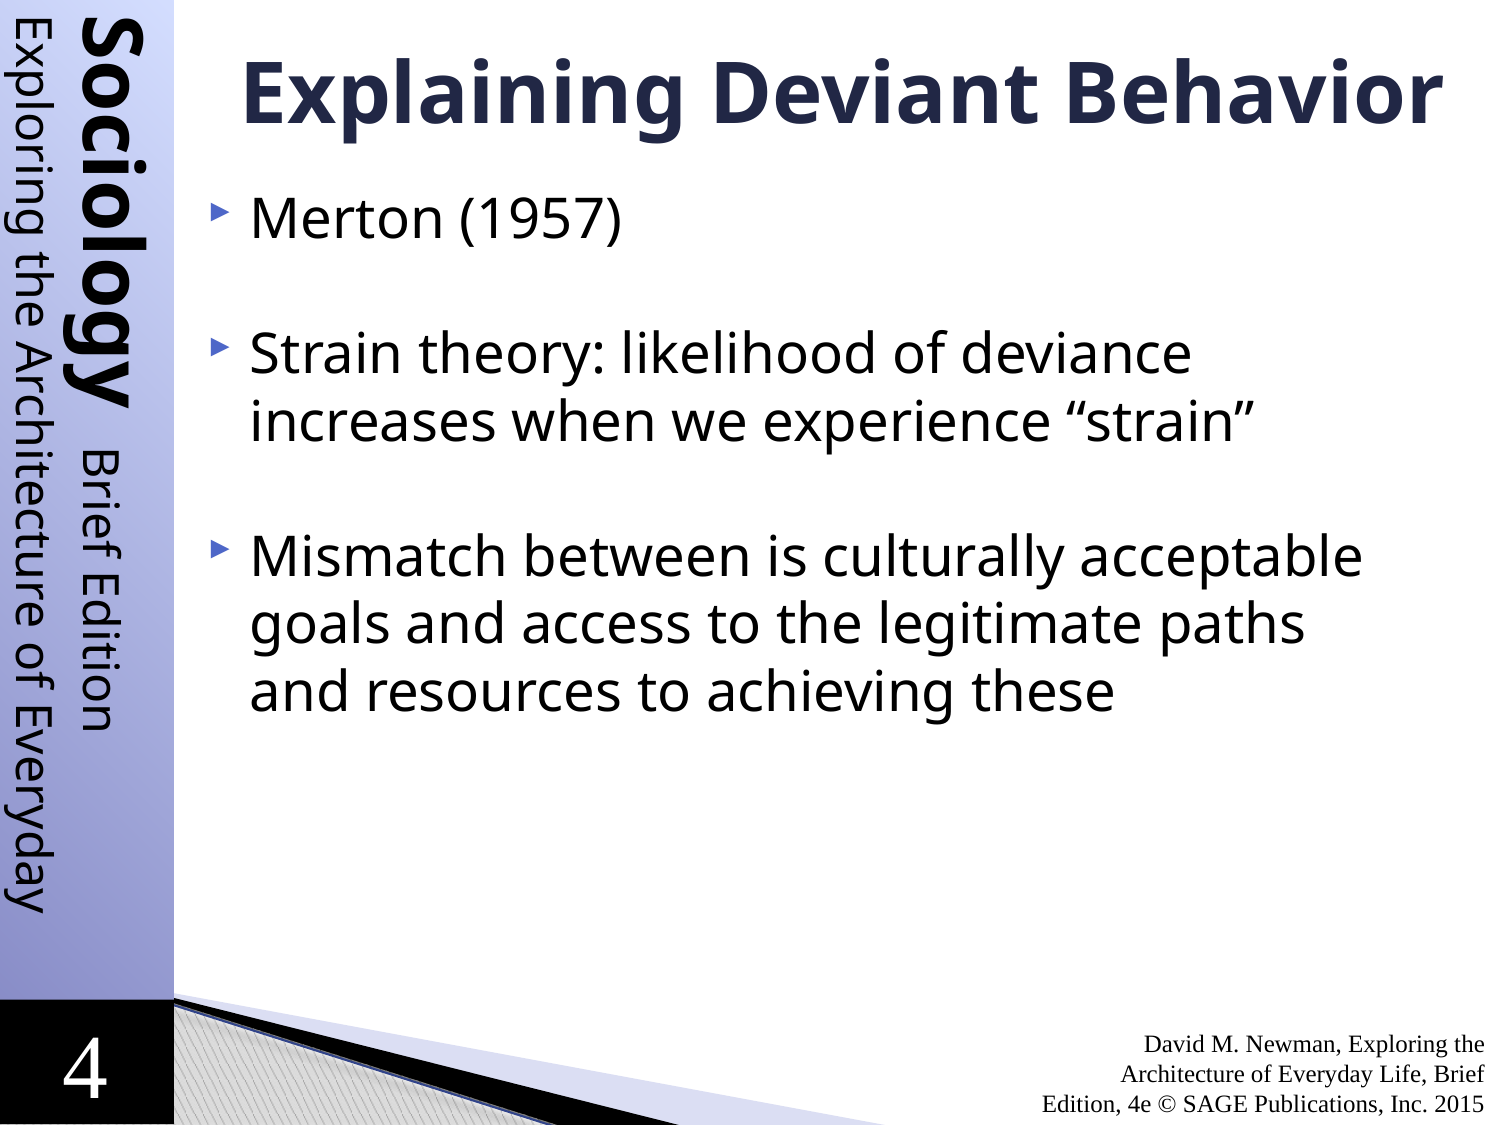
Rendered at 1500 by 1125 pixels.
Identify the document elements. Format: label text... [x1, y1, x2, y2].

footer David M. Newman, Exploring the Architecture of Everyday Life, Brief Edition, 4e © SAGE Publications, Inc. 2015 [1025, 1065, 1500, 1125]
title Explaining Deviant Behavior [225, 0, 1500, 183]
picture [174, 1003, 558, 1125]
list Merton (1957) Strain theory: likelihood of deviance increases when we experience “strain” Mismatch between is culturally acceptable goals and access to the legitimate paths and resources to achieving these [174, 174, 1400, 975]
